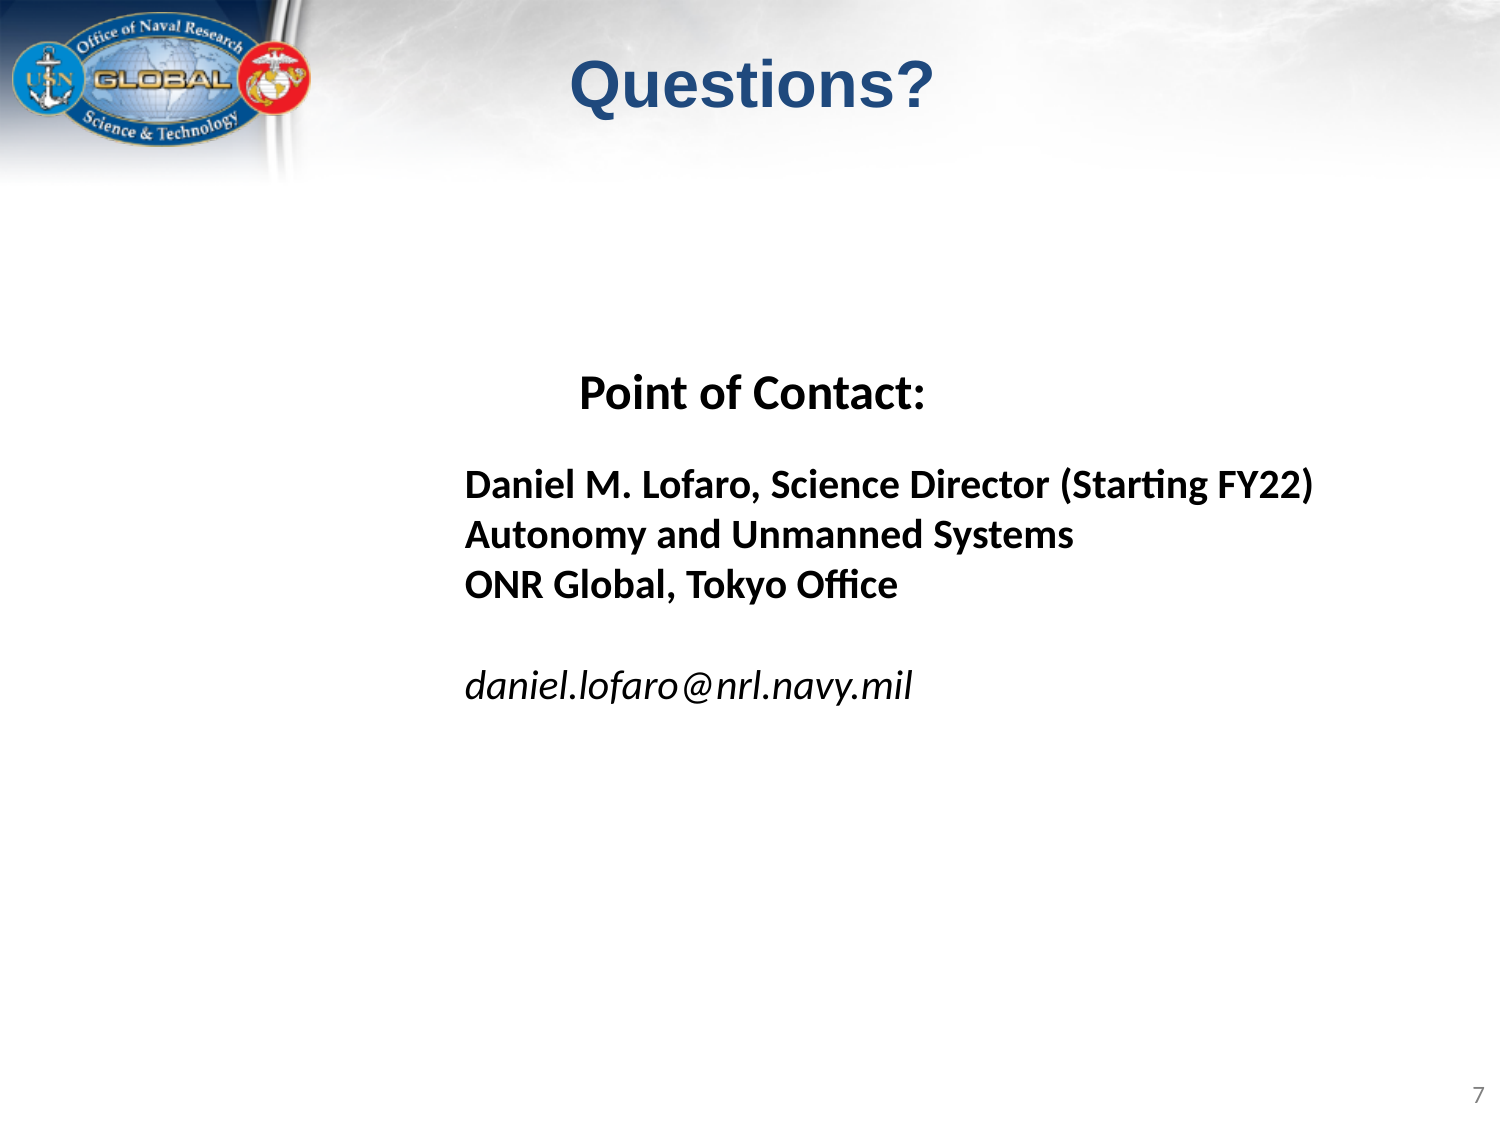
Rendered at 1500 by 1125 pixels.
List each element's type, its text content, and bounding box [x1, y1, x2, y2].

text_box Daniel M. Lofaro, Science Director (Starting FY22) Autonomy and Unmanned Systems ONR Global, Tokyo Office daniel.lofaro@nrl.navy.mil [450, 449, 1375, 810]
picture [0, 0, 1500, 1125]
slide_number 7 [1149, 1063, 1500, 1123]
title Questions? [227, 0, 1279, 163]
text_box Point of Contact: [564, 351, 942, 427]
